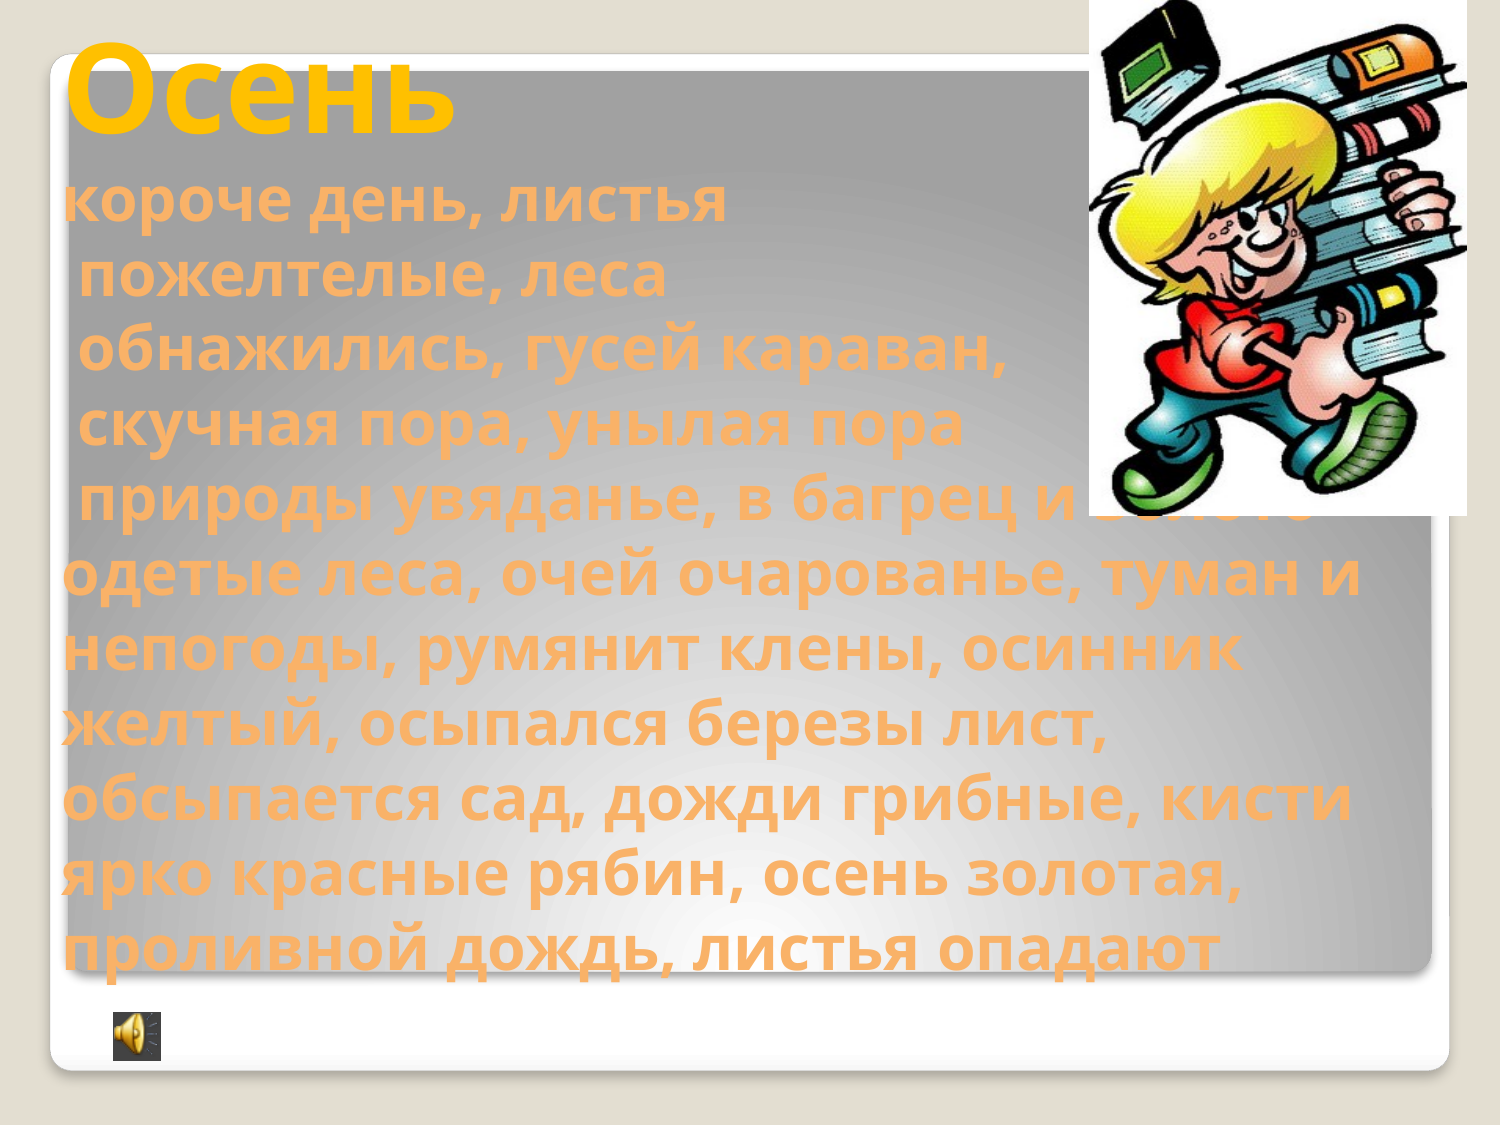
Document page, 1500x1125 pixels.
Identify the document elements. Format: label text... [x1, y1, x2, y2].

picture [1089, 0, 1467, 516]
picture [111, 1011, 163, 1062]
title Осень короче день, листья пожелтелые, леса обнажились, гусей караван, скучная пора, унылая пора природы увяданье, в багрец и золото одетые леса, очей очарованье, туман и непогоды, румянит клены, осинник желтый, осыпался березы лист, обсыпается сад, дожди грибные, кисти ярко красные рябин, осень золотая, проливной дождь, листья опадают [46, 0, 1500, 991]
